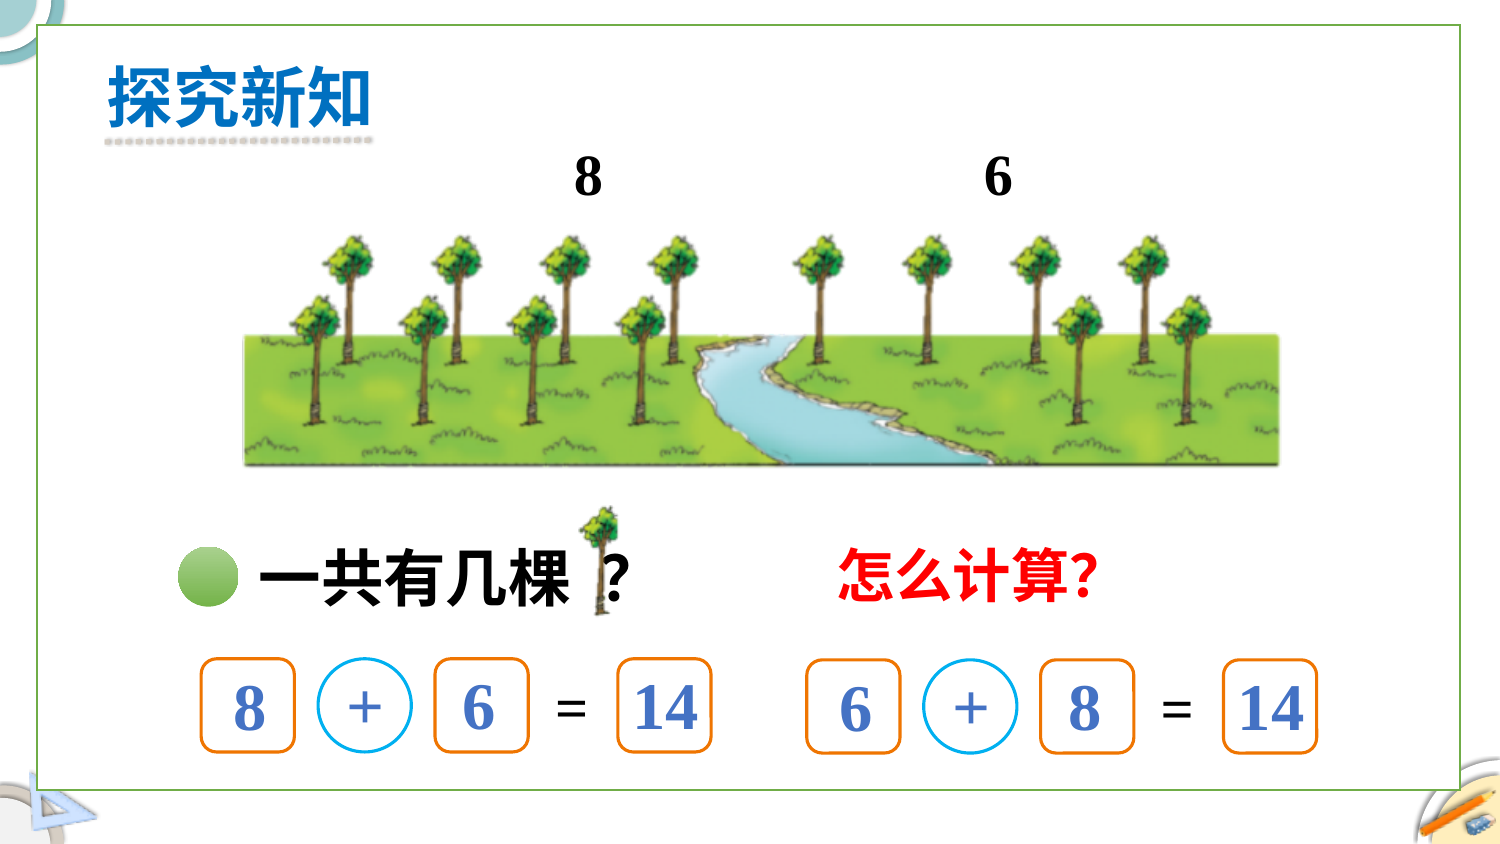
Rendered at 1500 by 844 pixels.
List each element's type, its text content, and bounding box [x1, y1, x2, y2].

text_box 怎么计算？ [821, 531, 1253, 617]
picture [1464, 812, 1498, 836]
text_box 14 [617, 655, 746, 750]
text_box 8 [558, 130, 618, 167]
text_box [806, 659, 1317, 754]
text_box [243, 490, 743, 623]
text_box 6 [969, 130, 1029, 167]
text_box [178, 546, 239, 607]
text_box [76, 48, 404, 145]
text_box 14 [1223, 656, 1351, 751]
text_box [201, 658, 711, 752]
picture [29, 772, 97, 831]
picture [1416, 791, 1500, 837]
picture [229, 167, 1305, 491]
